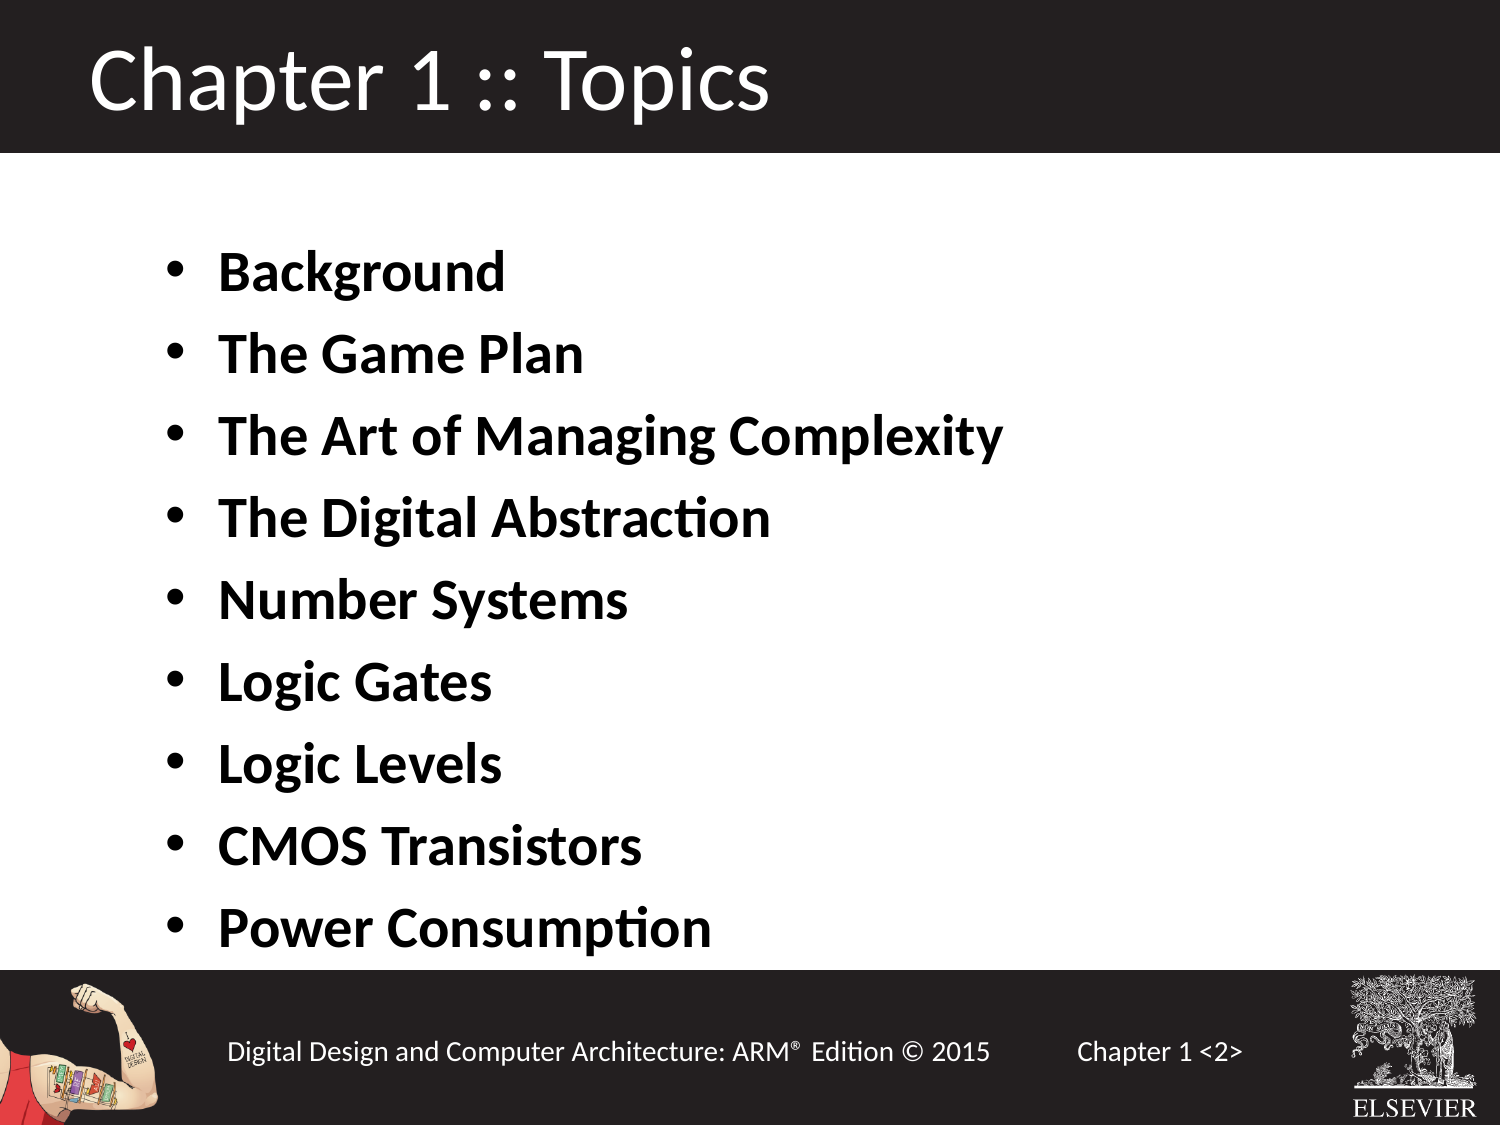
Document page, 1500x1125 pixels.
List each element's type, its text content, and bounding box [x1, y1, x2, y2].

picture [1350, 974, 1477, 1117]
picture [0, 979, 163, 1125]
list Background The Game Plan The Art of Managing Complexity The Digital Abstraction Number Systems Logic Gates Logic Levels CMOS Transistors Power Consumption [150, 224, 1500, 968]
text_box Chapter 1 :: Topics [75, 11, 1375, 136]
